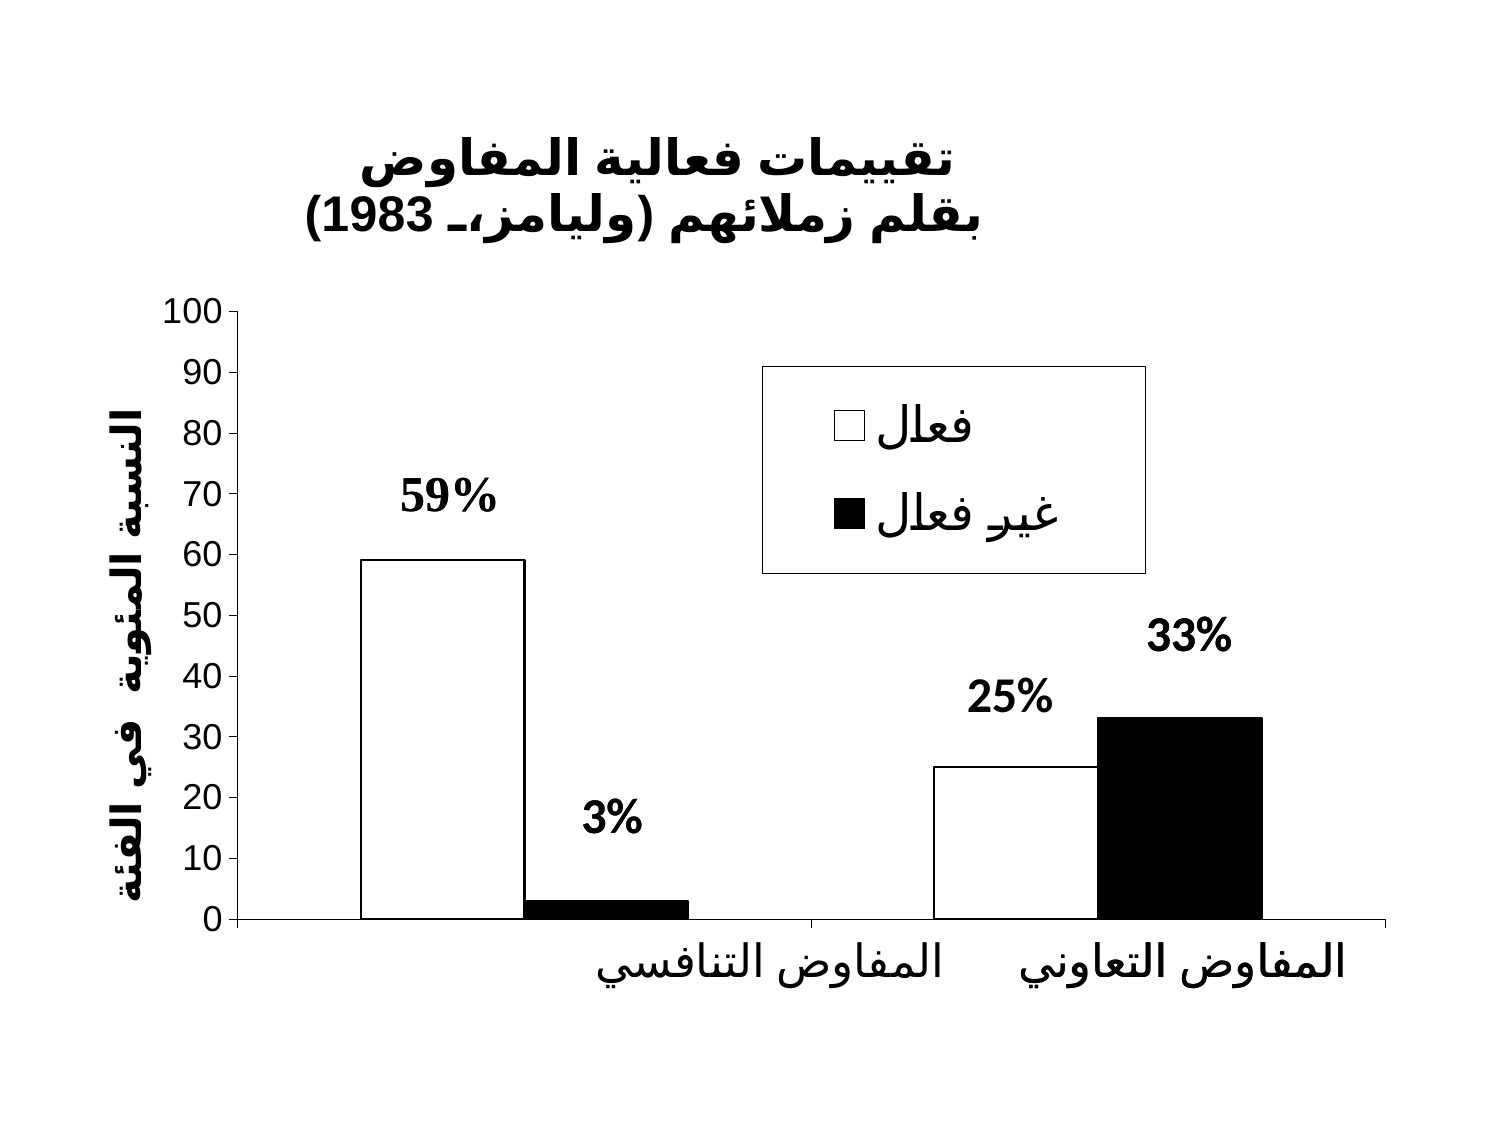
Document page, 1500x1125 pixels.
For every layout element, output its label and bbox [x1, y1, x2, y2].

chart [20, 62, 1500, 1067]
